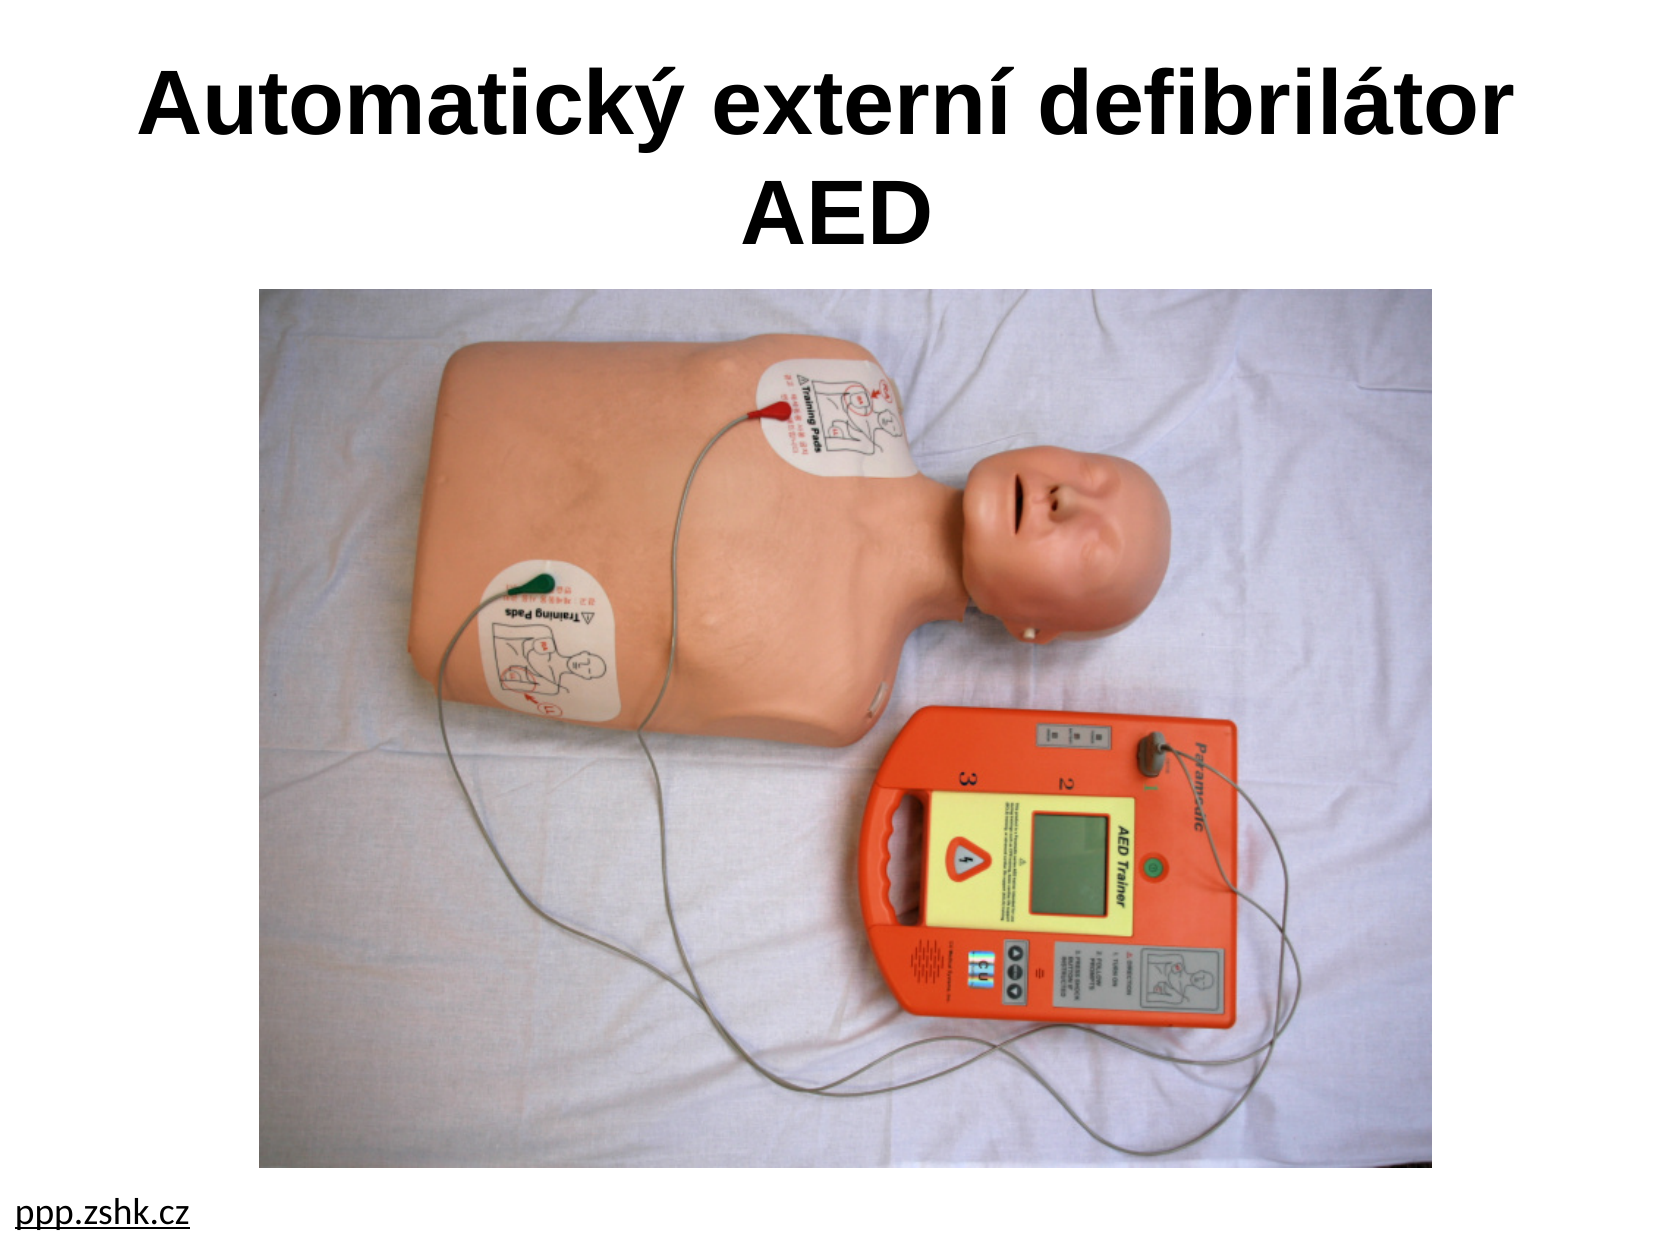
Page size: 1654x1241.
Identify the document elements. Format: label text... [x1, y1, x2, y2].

title Automatický externí defibrilátor AED [82, 49, 1572, 257]
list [259, 288, 1432, 1169]
text_box ppp.zshk.cz [0, 1179, 237, 1240]
